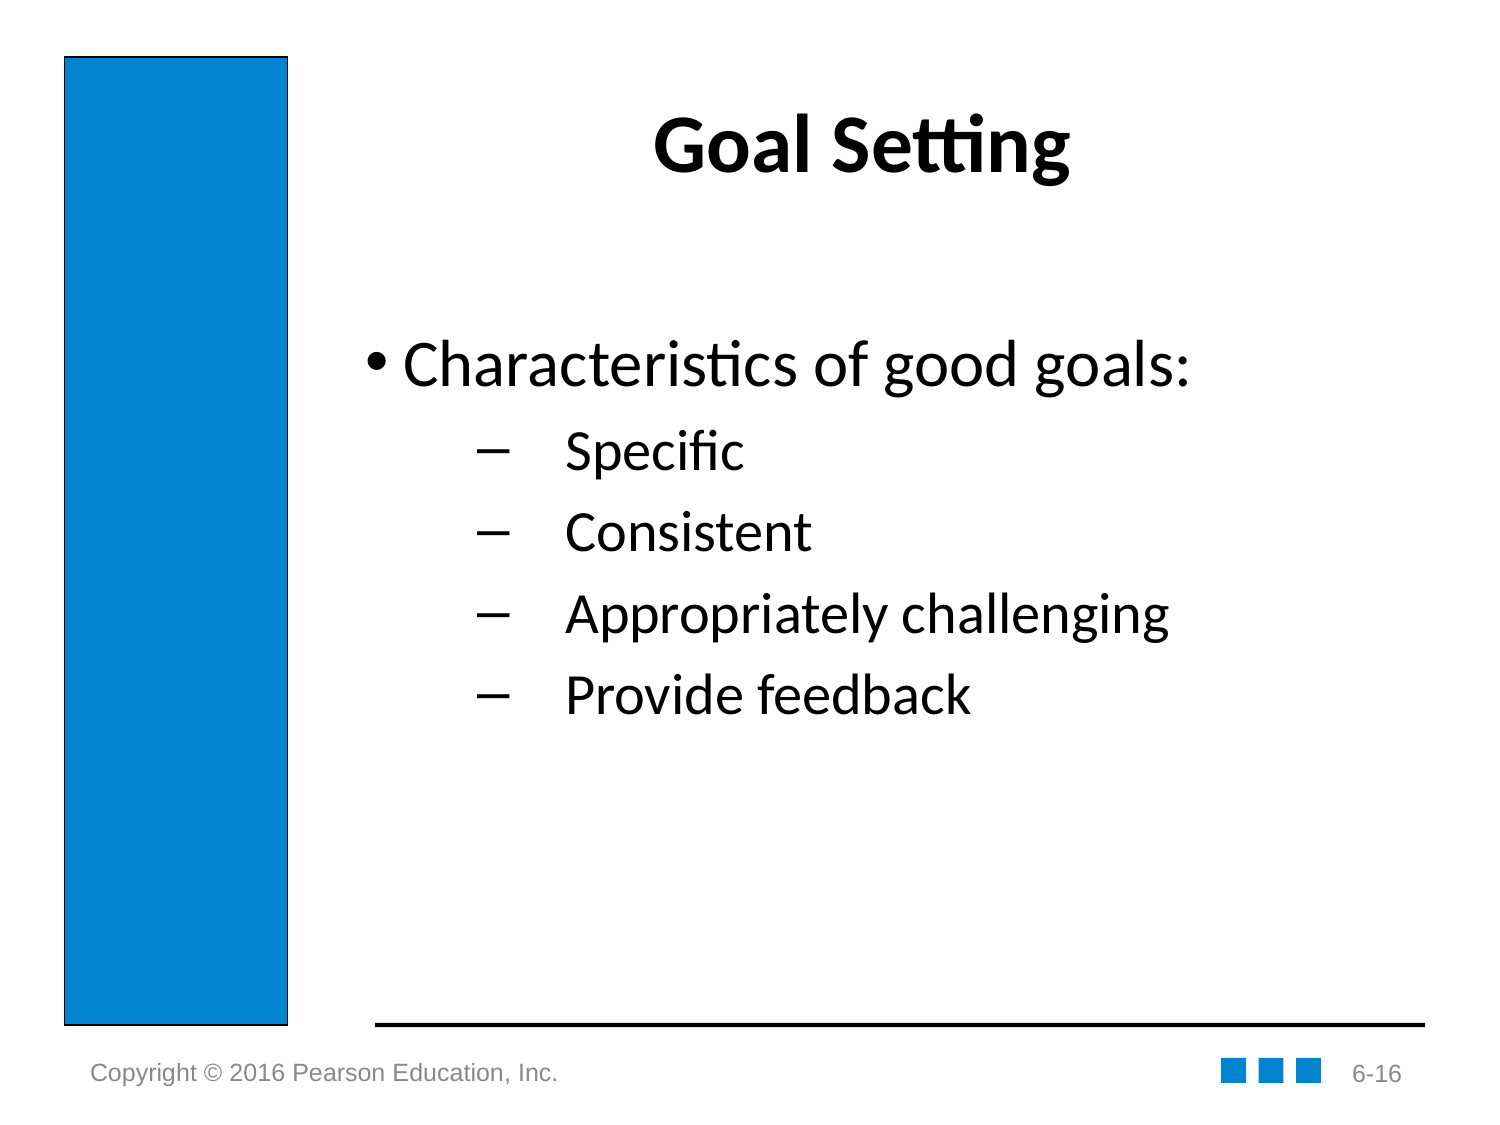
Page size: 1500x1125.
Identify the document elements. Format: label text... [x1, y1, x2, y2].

list Characteristics of good goals: Specific Consistent Appropriately challenging Provide feedback [350, 312, 1388, 950]
text_box [1258, 1057, 1284, 1083]
text_box [1296, 1057, 1321, 1083]
text_box Copyright © 2016 Pearson Education, Inc. [75, 1055, 625, 1088]
text_box 6-16 [1333, 1050, 1421, 1095]
text_box [64, 56, 288, 1025]
text_box [1221, 1057, 1246, 1083]
title Goal Setting [300, 45, 1425, 233]
